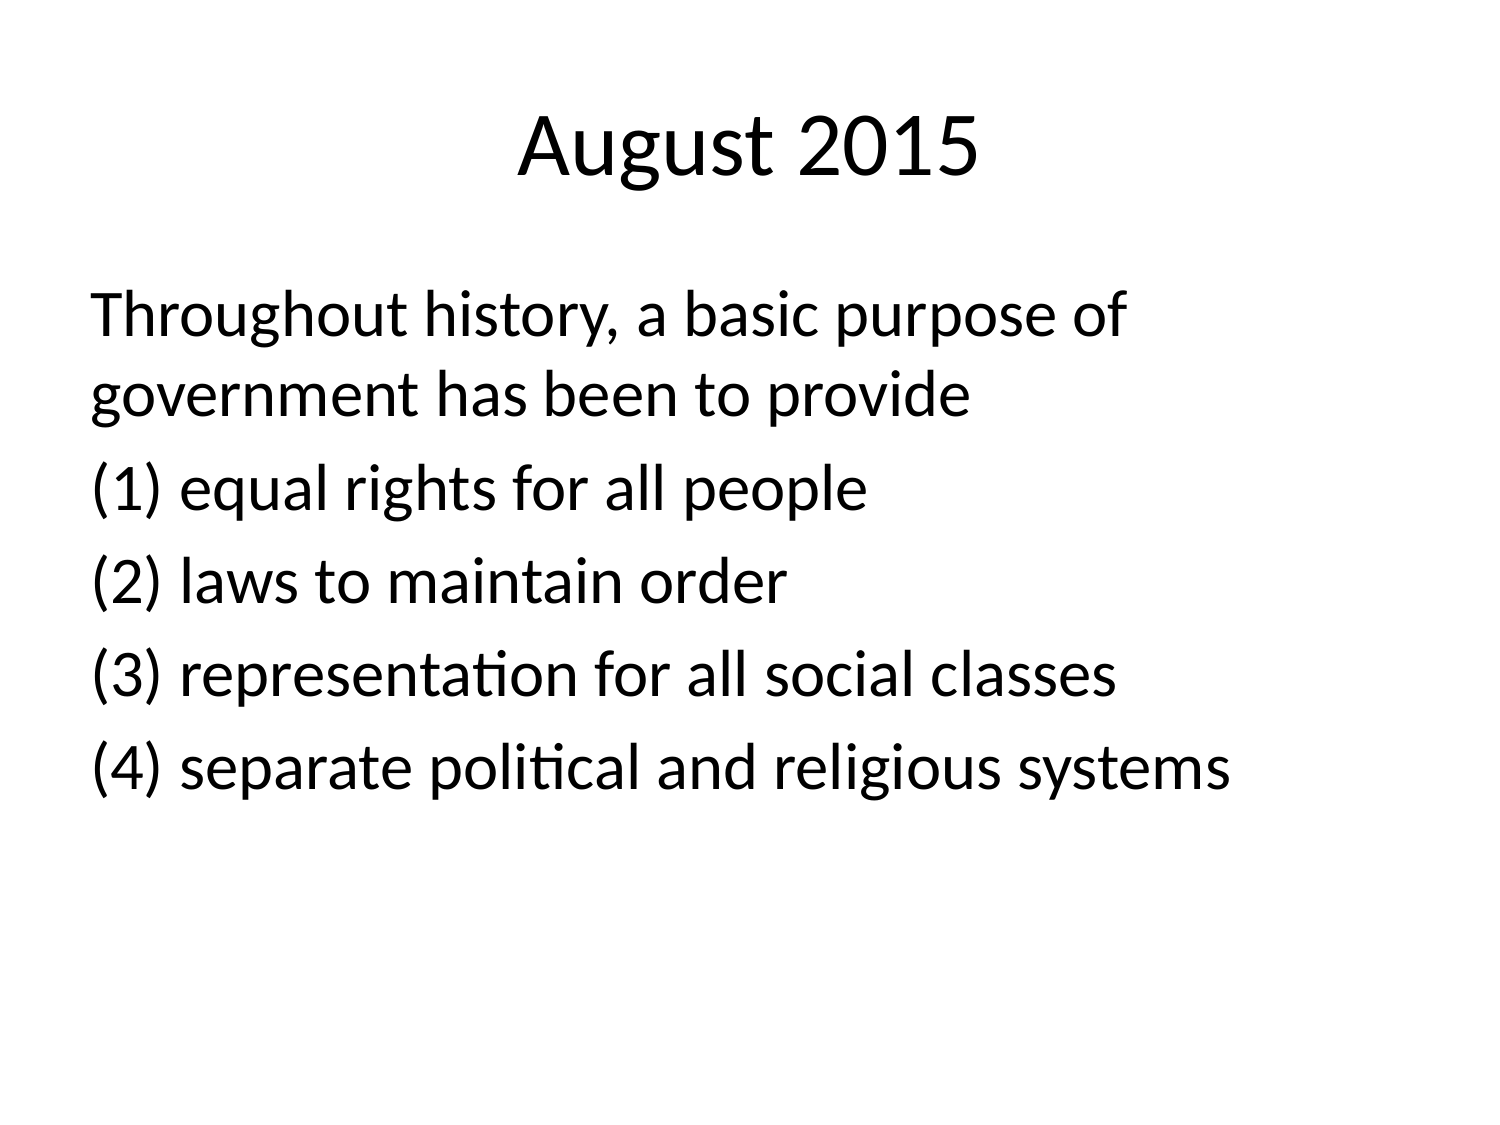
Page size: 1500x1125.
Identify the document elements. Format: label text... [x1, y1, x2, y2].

list Throughout history, a basic purpose of government has been to provide (1) equal rights for all people (2) laws to maintain order (3) representation for all social classes (4) separate political and religious systems [75, 262, 1425, 1005]
title August 2015 [75, 45, 1425, 233]
